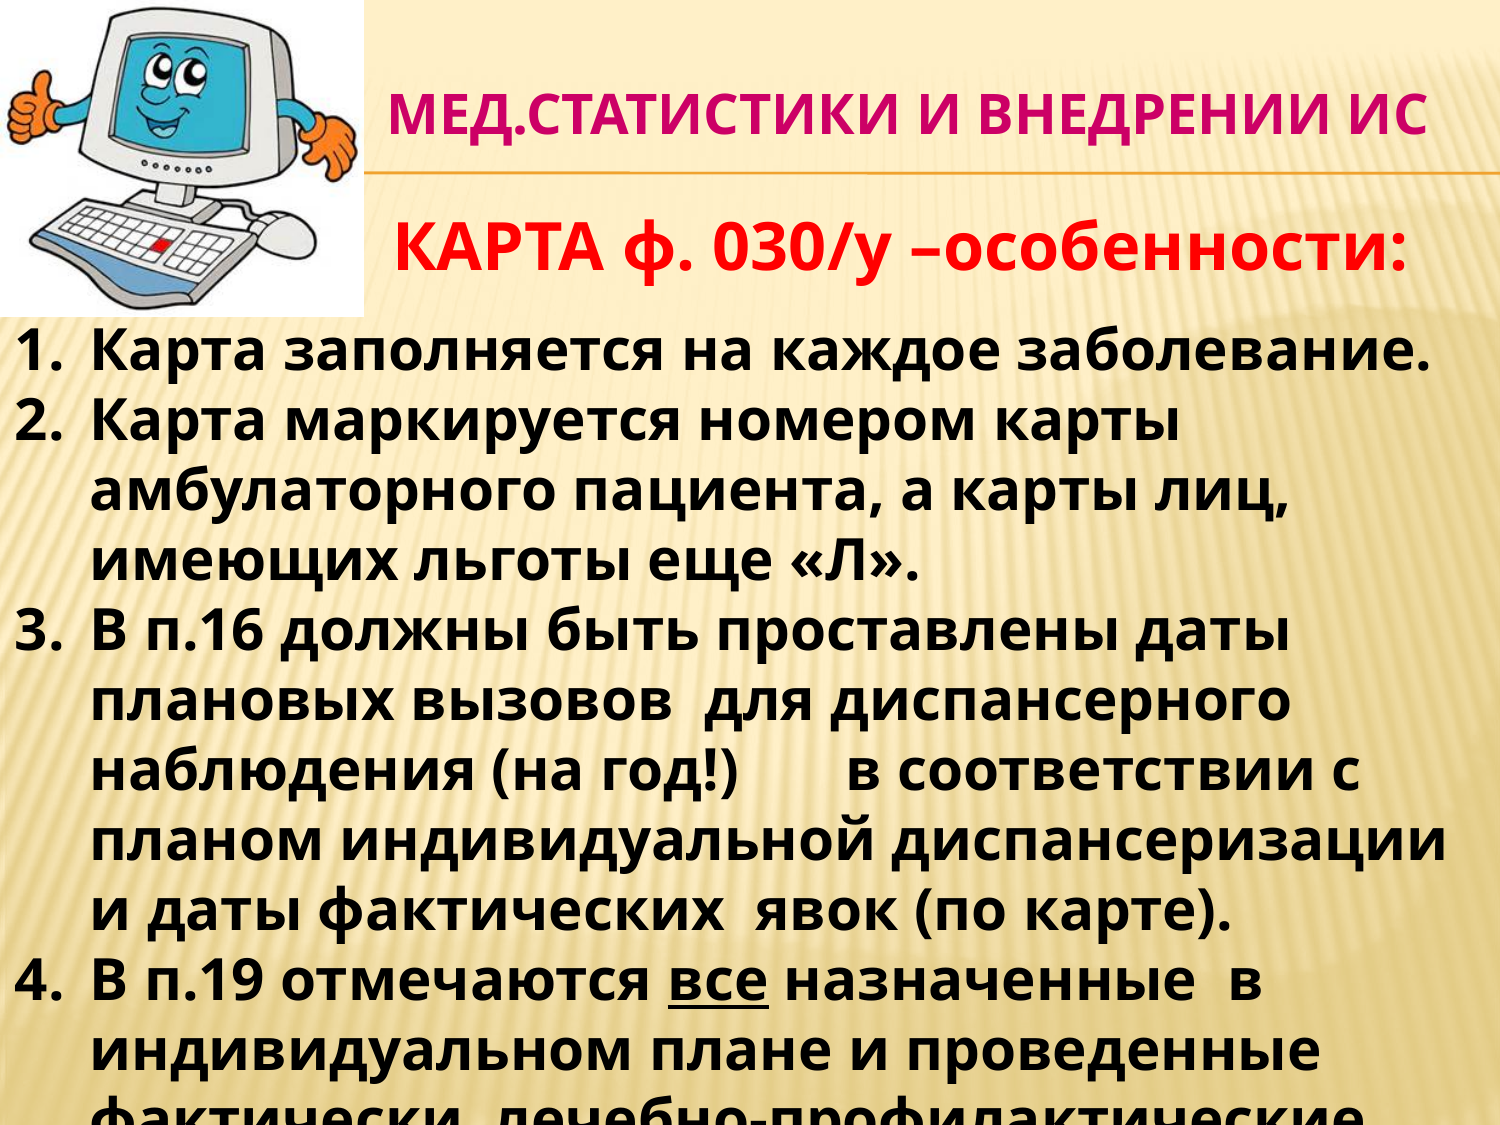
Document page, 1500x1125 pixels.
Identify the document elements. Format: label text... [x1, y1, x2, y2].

text_box Карта заполняется на каждое заболевание. Карта маркируется номером карты амбулаторного пациента, а карты лиц, имеющих льготы еще «Л». В п.16 должны быть проставлены даты плановых вызовов для диспансерного наблюдения (на год!) в соответствии с планом индивидуальной диспансеризации и даты фактических явок (по карте). В п.19 отмечаются все назначенные в индивидуальном плане и проведенные фактически лечебно-профилактические мероприятия Необходим периодический контроль в кабинетах их заполнения. [0, 304, 1500, 1125]
picture [0, 0, 364, 317]
list КАРТА ф. 030/у –особенности: [372, 196, 1500, 304]
title мед.статистики и внедрении ис [372, 46, 1500, 177]
